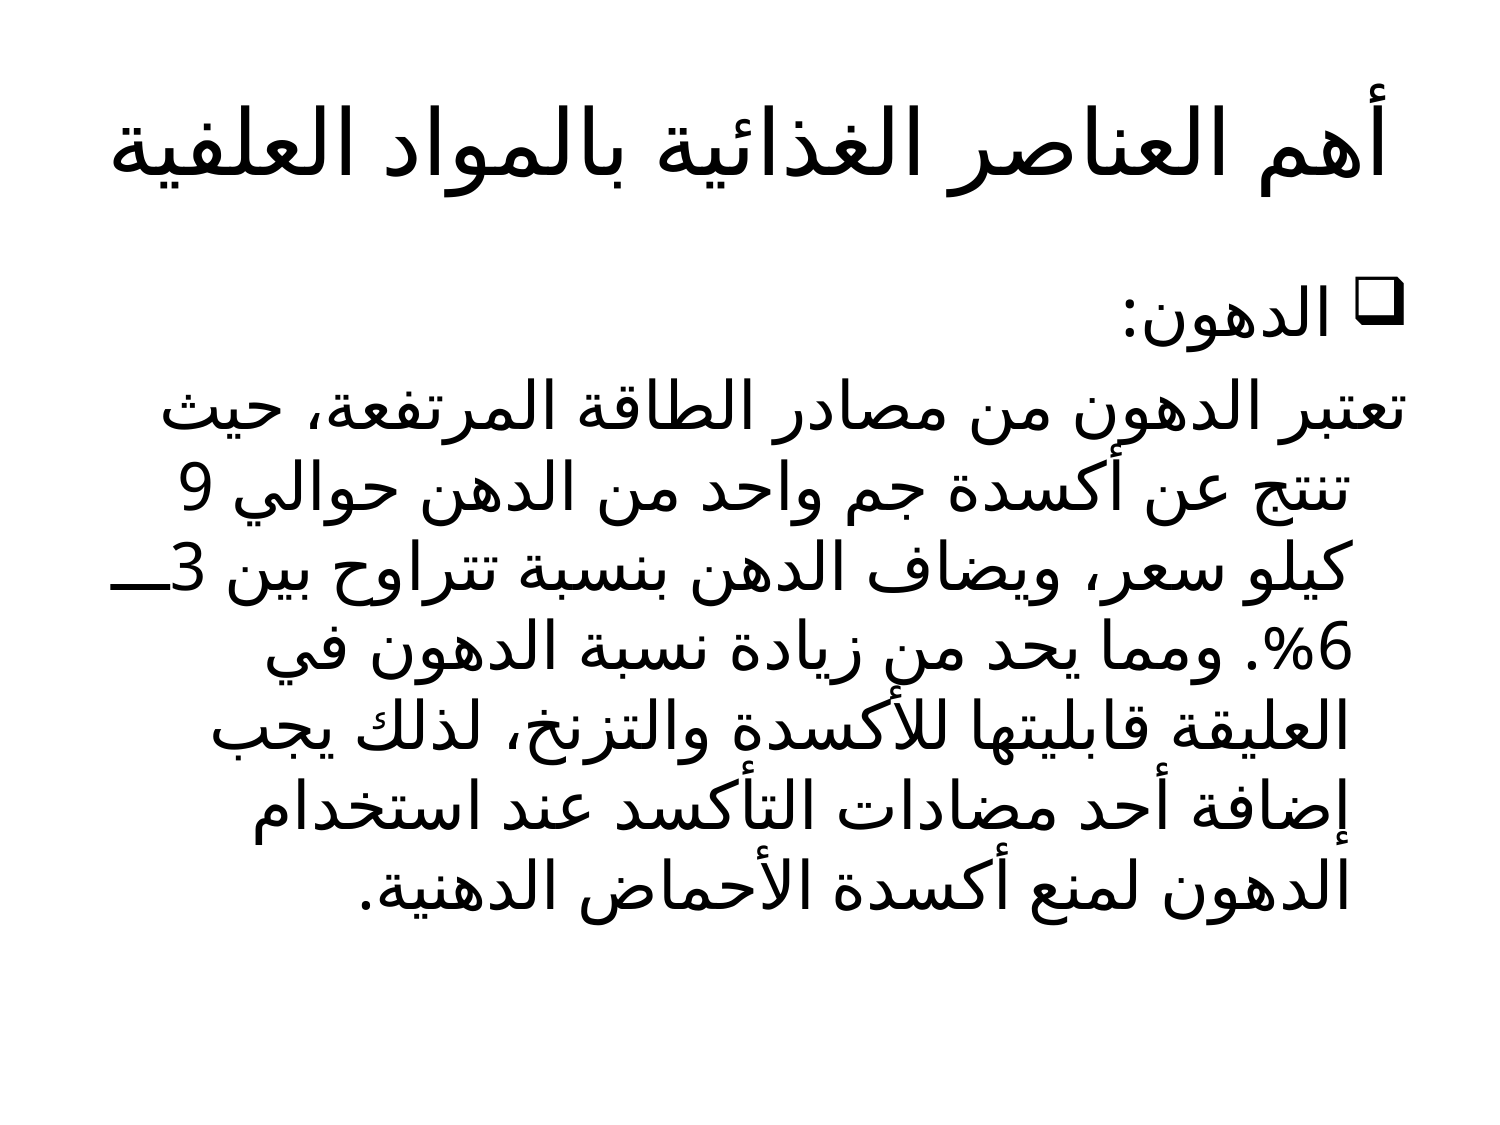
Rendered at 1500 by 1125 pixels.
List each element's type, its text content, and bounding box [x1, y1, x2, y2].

list الدهون: تعتبر الدهون من مصادر الطاقة المرتفعة، حيث تنتج عن أكسدة جم واحد من الدهن حوالي 9 كيلو سعر، ويضاف الدهن بنسبة تتراوح بين 3ـــ 6%. ومما يحد من زيادة نسبة الدهون في العليقة قابليتها للأكسدة والتزنخ، لذلك يجب إضافة أحد مضادات التأكسد عند استخدام الدهون لمنع أكسدة الأحماض الدهنية. [75, 262, 1425, 1005]
title أهم العناصر الغذائية بالمواد العلفية [75, 45, 1425, 233]
